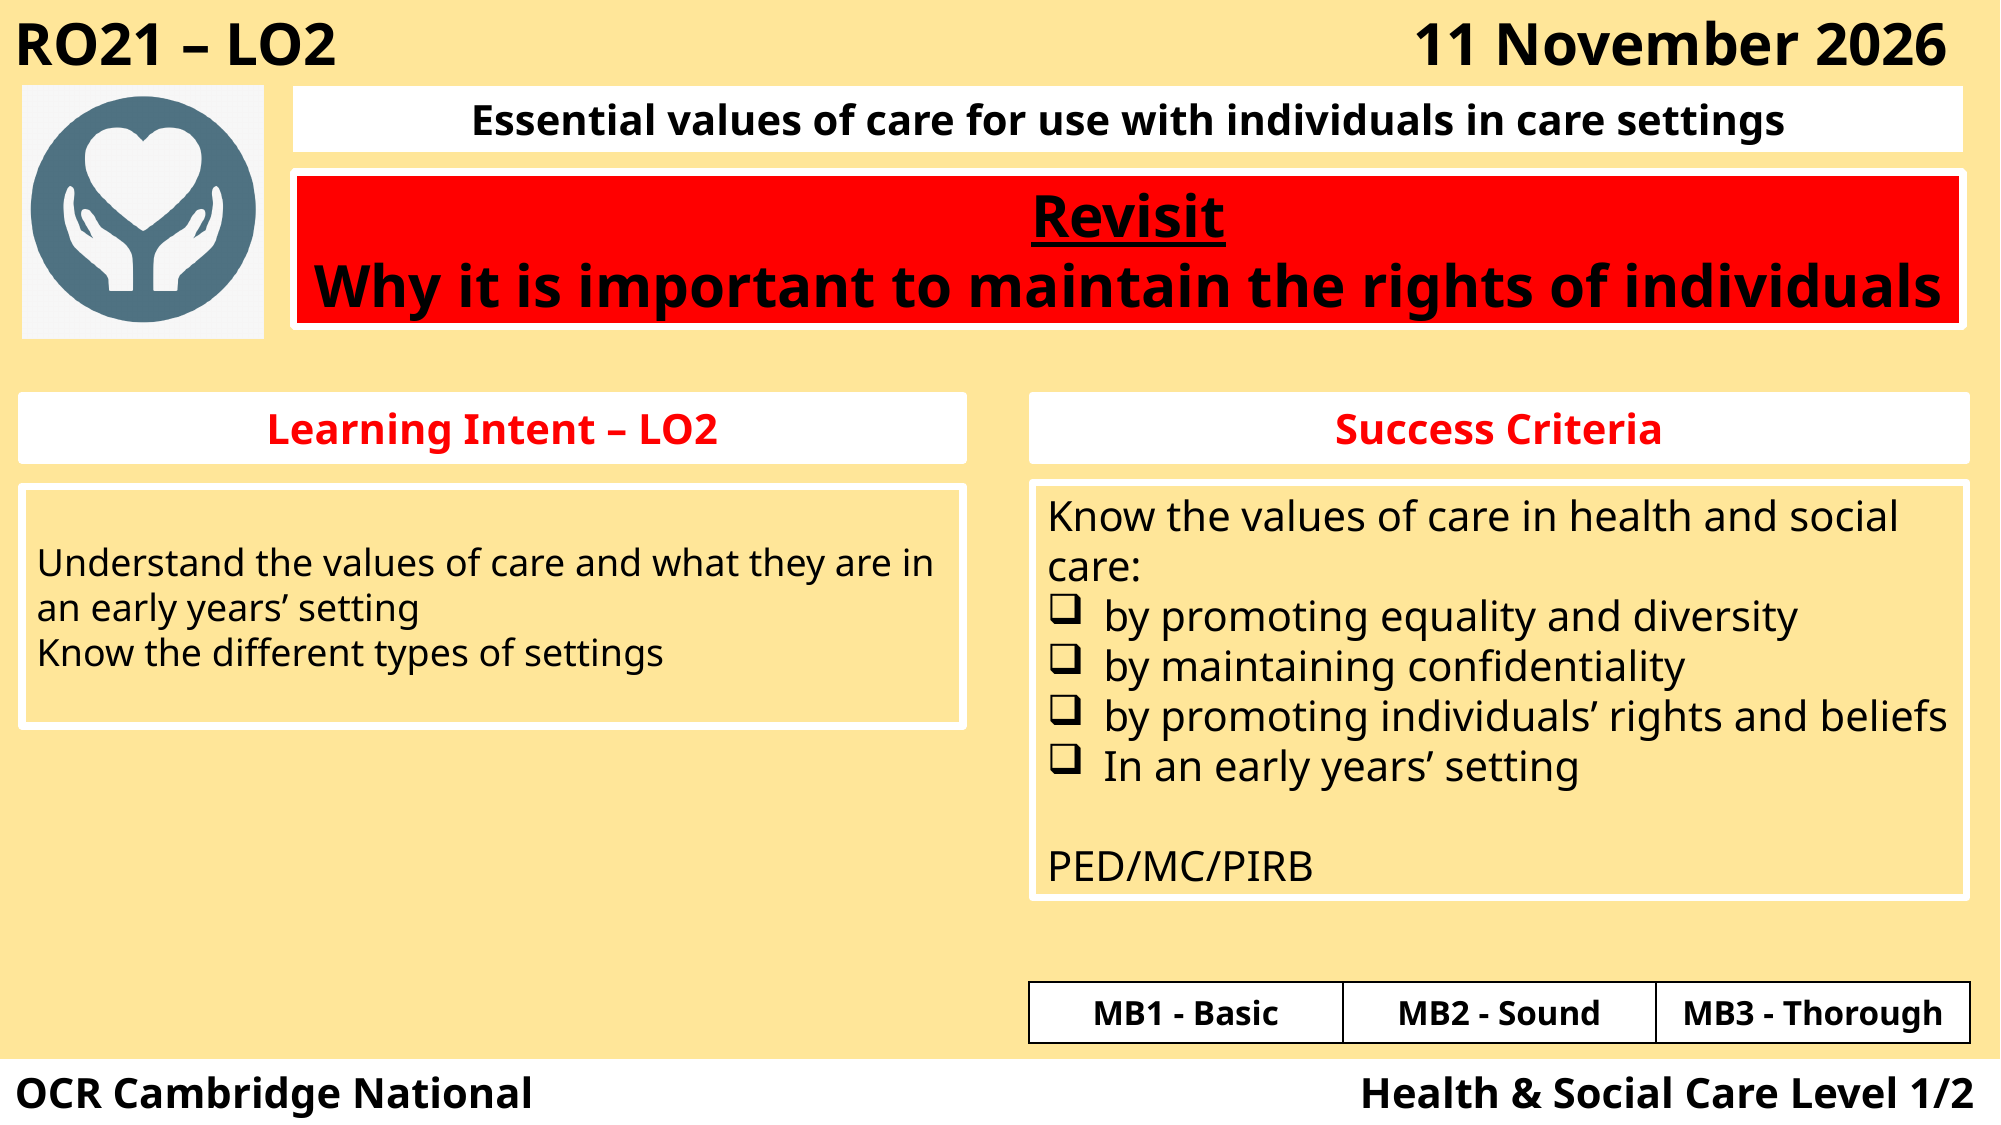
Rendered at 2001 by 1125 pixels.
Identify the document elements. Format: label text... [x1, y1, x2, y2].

text_box Essential values of care for use with individuals in care settings [293, 86, 1963, 152]
text_box Know the values of care in health and social care: by promoting equality and diversity by maintaining confidentiality by promoting individuals’ rights and beliefs In an early years’ setting PED/MC/PIRB [1032, 482, 1967, 898]
table_header MB1 - Basic [1030, 983, 1342, 1042]
text_box OCR Cambridge National [0, 1059, 873, 1125]
table_header MB2 - Sound [1344, 983, 1655, 1042]
text_box Learning Intent – LO2 [21, 395, 964, 461]
text_box RO21 – LO2 [0, 0, 398, 85]
text_box Revisit Why it is important to maintain the rights of individuals [293, 171, 1963, 327]
text_box Success Criteria [1032, 395, 1967, 461]
text_box Understand the values of care and what they are in an early years’ setting Know the different types of settings [21, 486, 964, 726]
text_box Health & Social Care Level 1/2 [873, 1059, 2000, 1125]
text_box 25 September 2020 [1205, 0, 1964, 94]
table_header MB3 - Thorough [1657, 983, 1969, 1042]
picture [22, 85, 264, 339]
